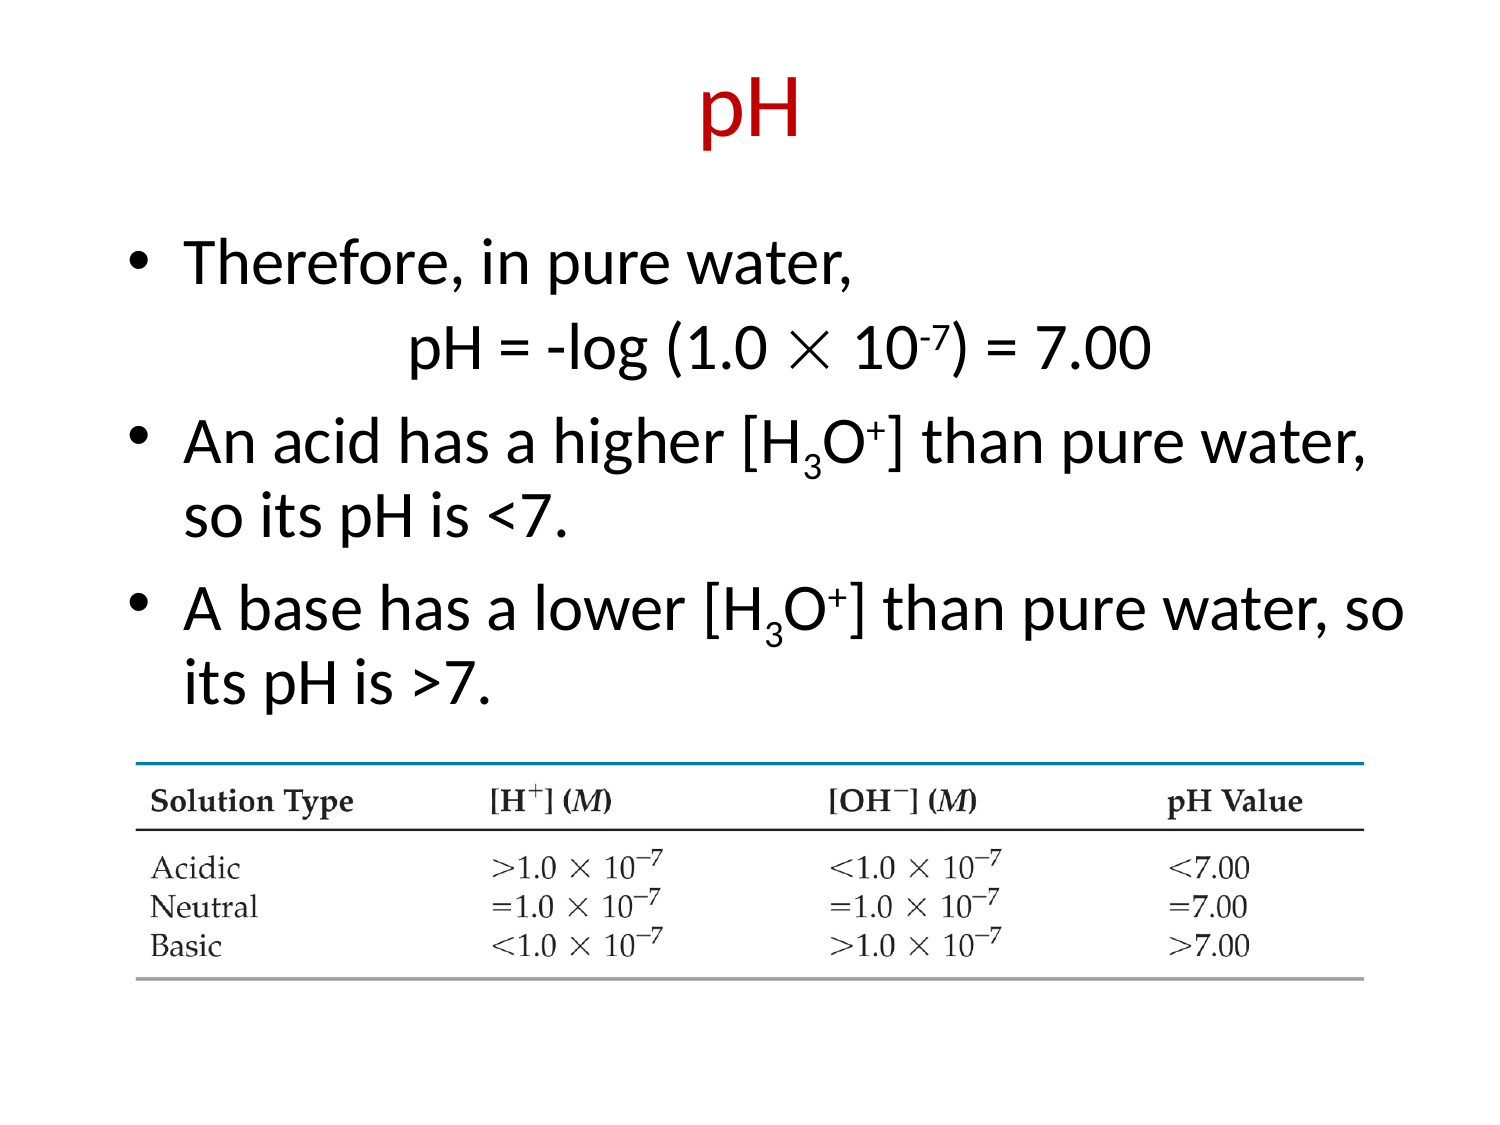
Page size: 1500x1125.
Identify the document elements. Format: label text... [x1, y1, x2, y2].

text_box pH [0, 37, 1500, 225]
picture [127, 762, 1373, 988]
text_box Therefore, in pure water, pH = -log (1.0  10-7) = 7.00 An acid has a higher [H3O+] than pure water, so its pH is <7. A base has a lower [H3O+] than pure water, so its pH is >7. [112, 219, 1447, 646]
